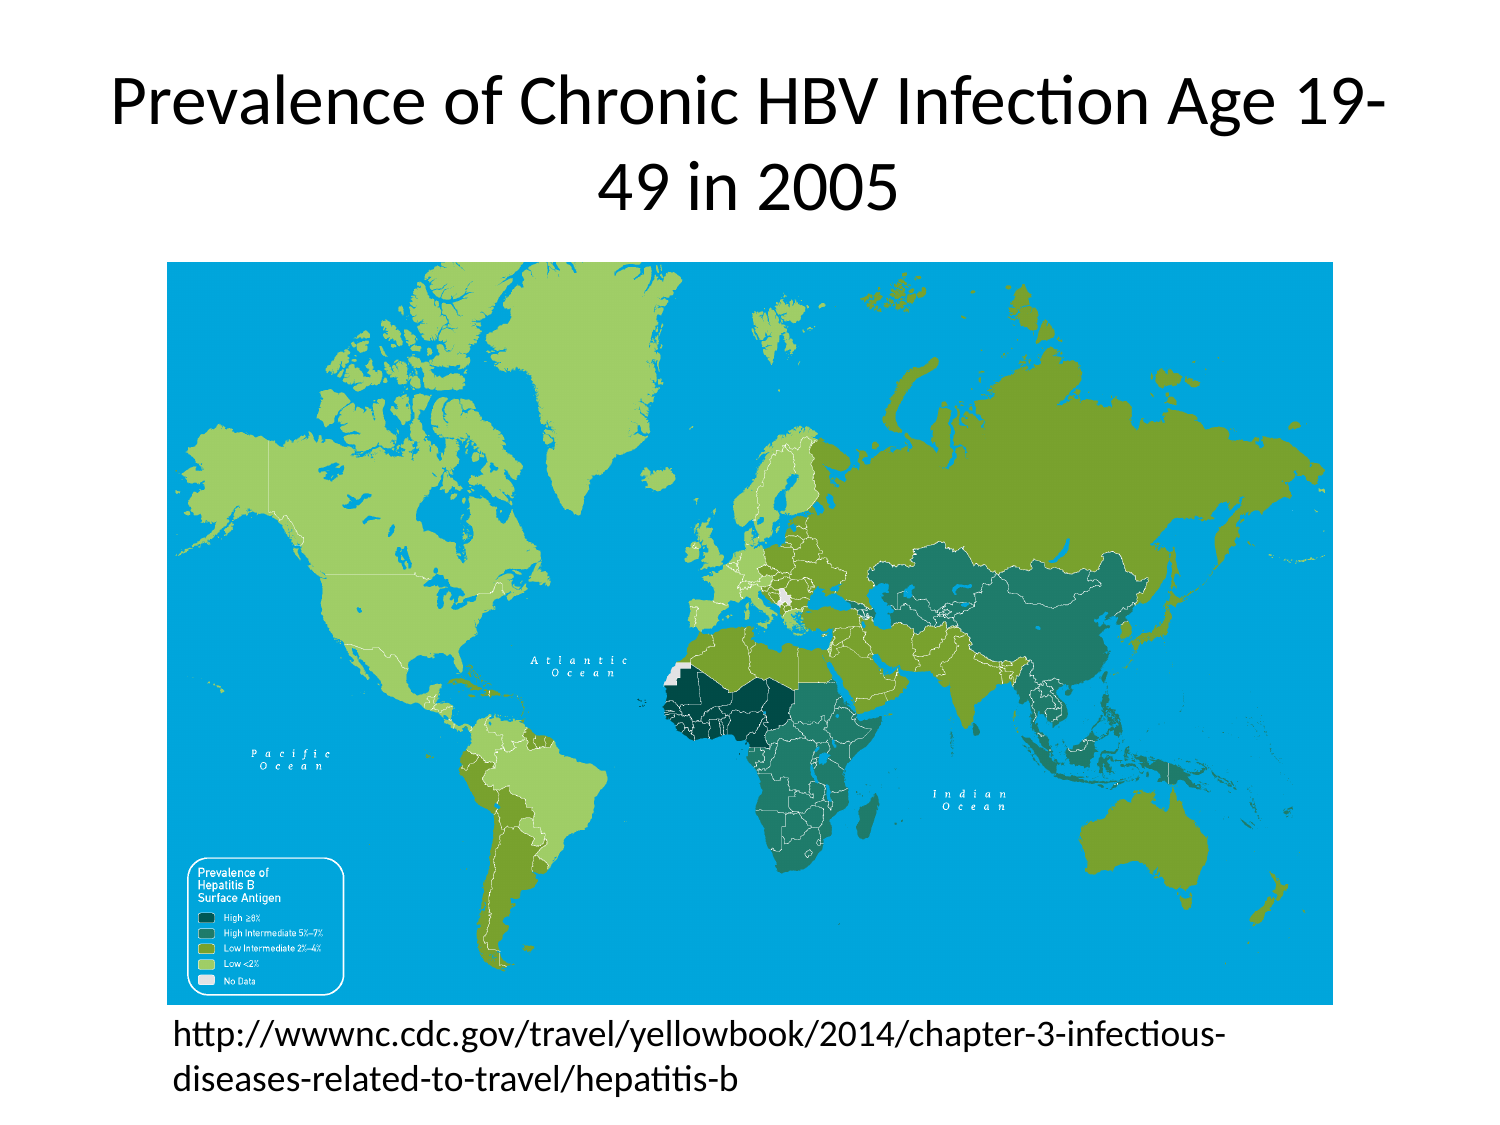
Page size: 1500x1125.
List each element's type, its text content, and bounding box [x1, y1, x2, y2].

title Prevalence of Chronic HBV Infection Age 19-49 in 2005 [75, 45, 1425, 233]
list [74, 262, 1426, 1006]
text_box http://wwwnc.cdc.gov/travel/yellowbook/2014/chapter-3-infectious-diseases-related-to-travel/hepatitis-b [157, 1014, 1363, 1107]
